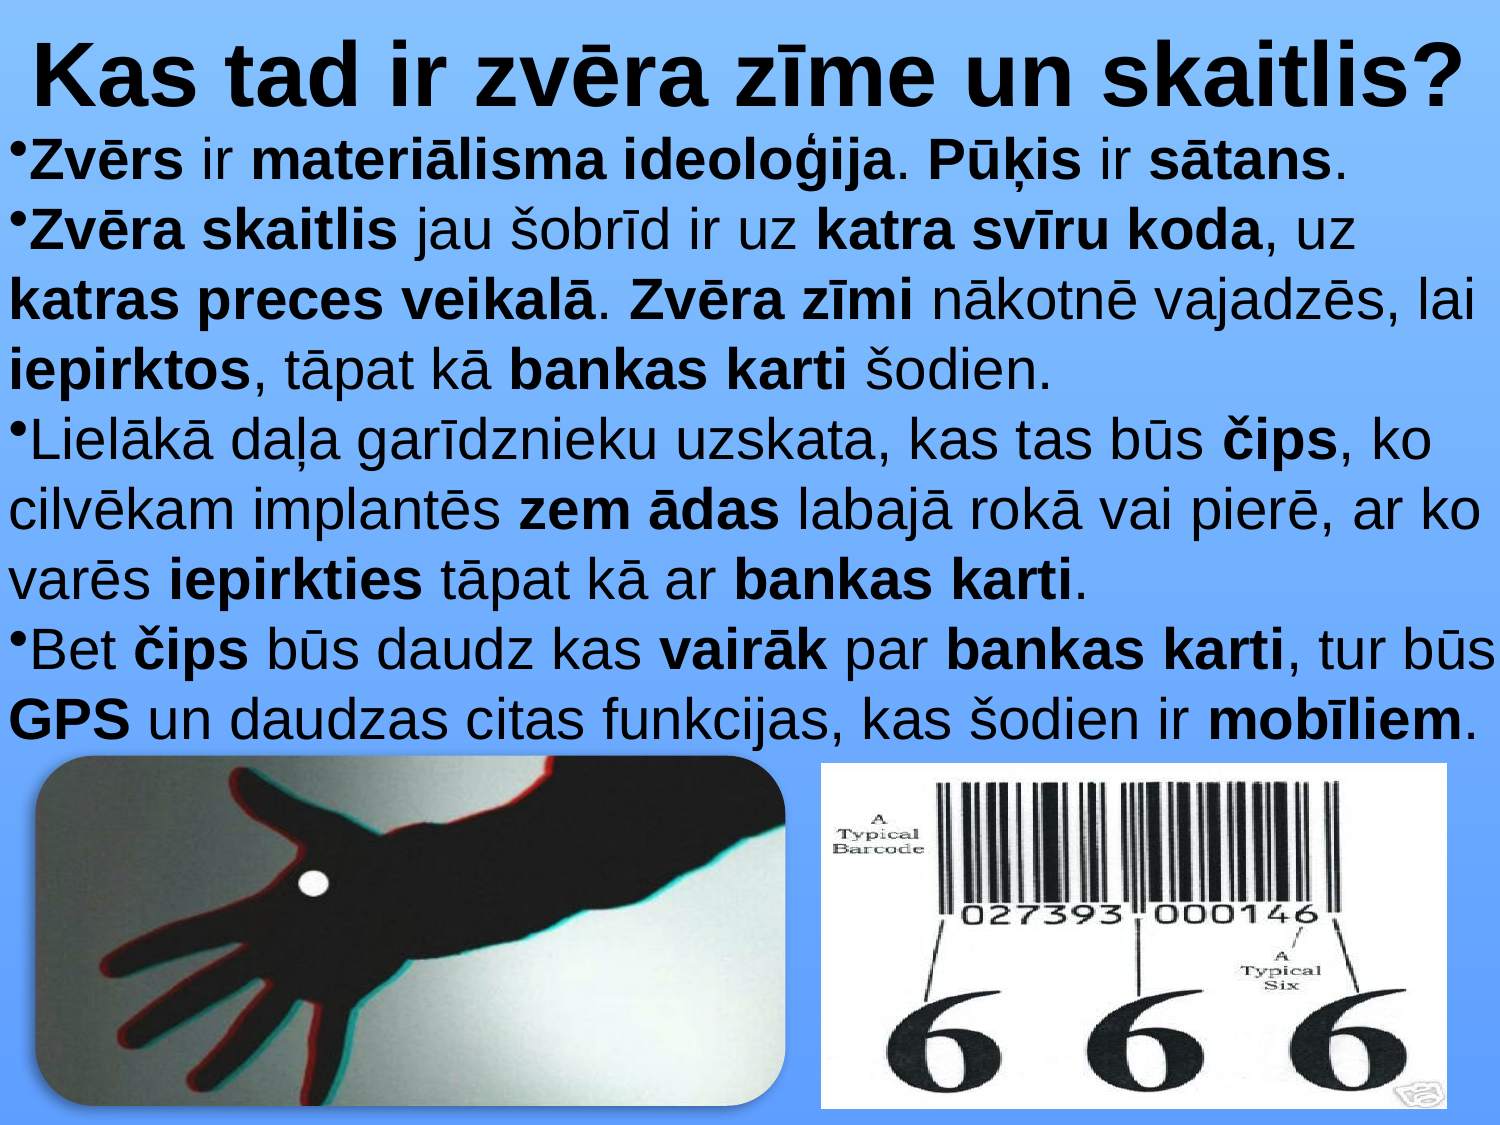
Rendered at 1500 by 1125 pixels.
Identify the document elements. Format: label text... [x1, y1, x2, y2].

title Kas tad ir zvēra zīme un skaitlis? [0, 0, 1500, 113]
picture [35, 755, 786, 1107]
picture [821, 763, 1448, 1110]
text_box Zvērs ir materiālisma ideoloģija. Pūķis ir sātans. Zvēra skaitlis jau šobrīd ir uz katra svīru koda, uz katras preces veikalā. Zvēra zīmi nākotnē vajadzēs, lai iepirktos, tāpat kā bankas karti šodien. Lielākā daļa garīdznieku uzskata, kas tas būs čips, ko cilvēkam implantēs zem ādas labajā rokā vai pierē, ar ko varēs iepirkties tāpat kā ar bankas karti. Bet čips būs daudz kas vairāk par bankas karti, tur būs GPS un daudzas citas funkcijas, kas šodien ir mobīliem. [0, 113, 1500, 563]
